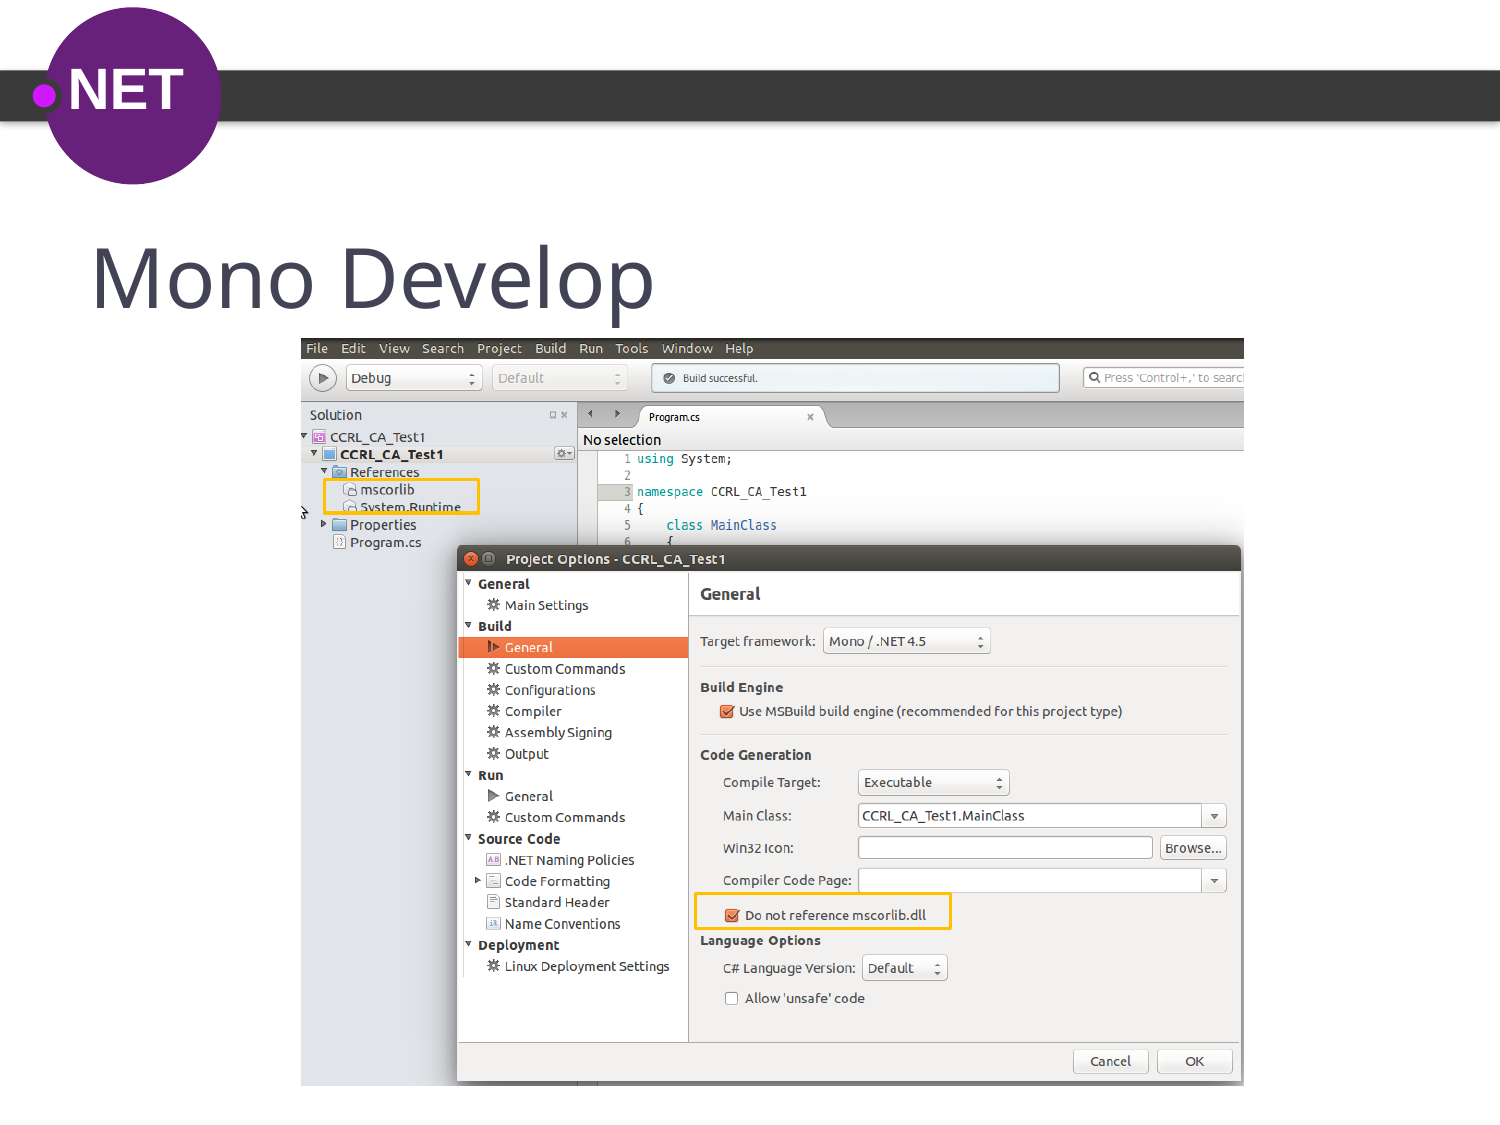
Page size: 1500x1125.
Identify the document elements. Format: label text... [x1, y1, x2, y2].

picture [300, 337, 1244, 1086]
title Mono Develop [75, 187, 1425, 363]
